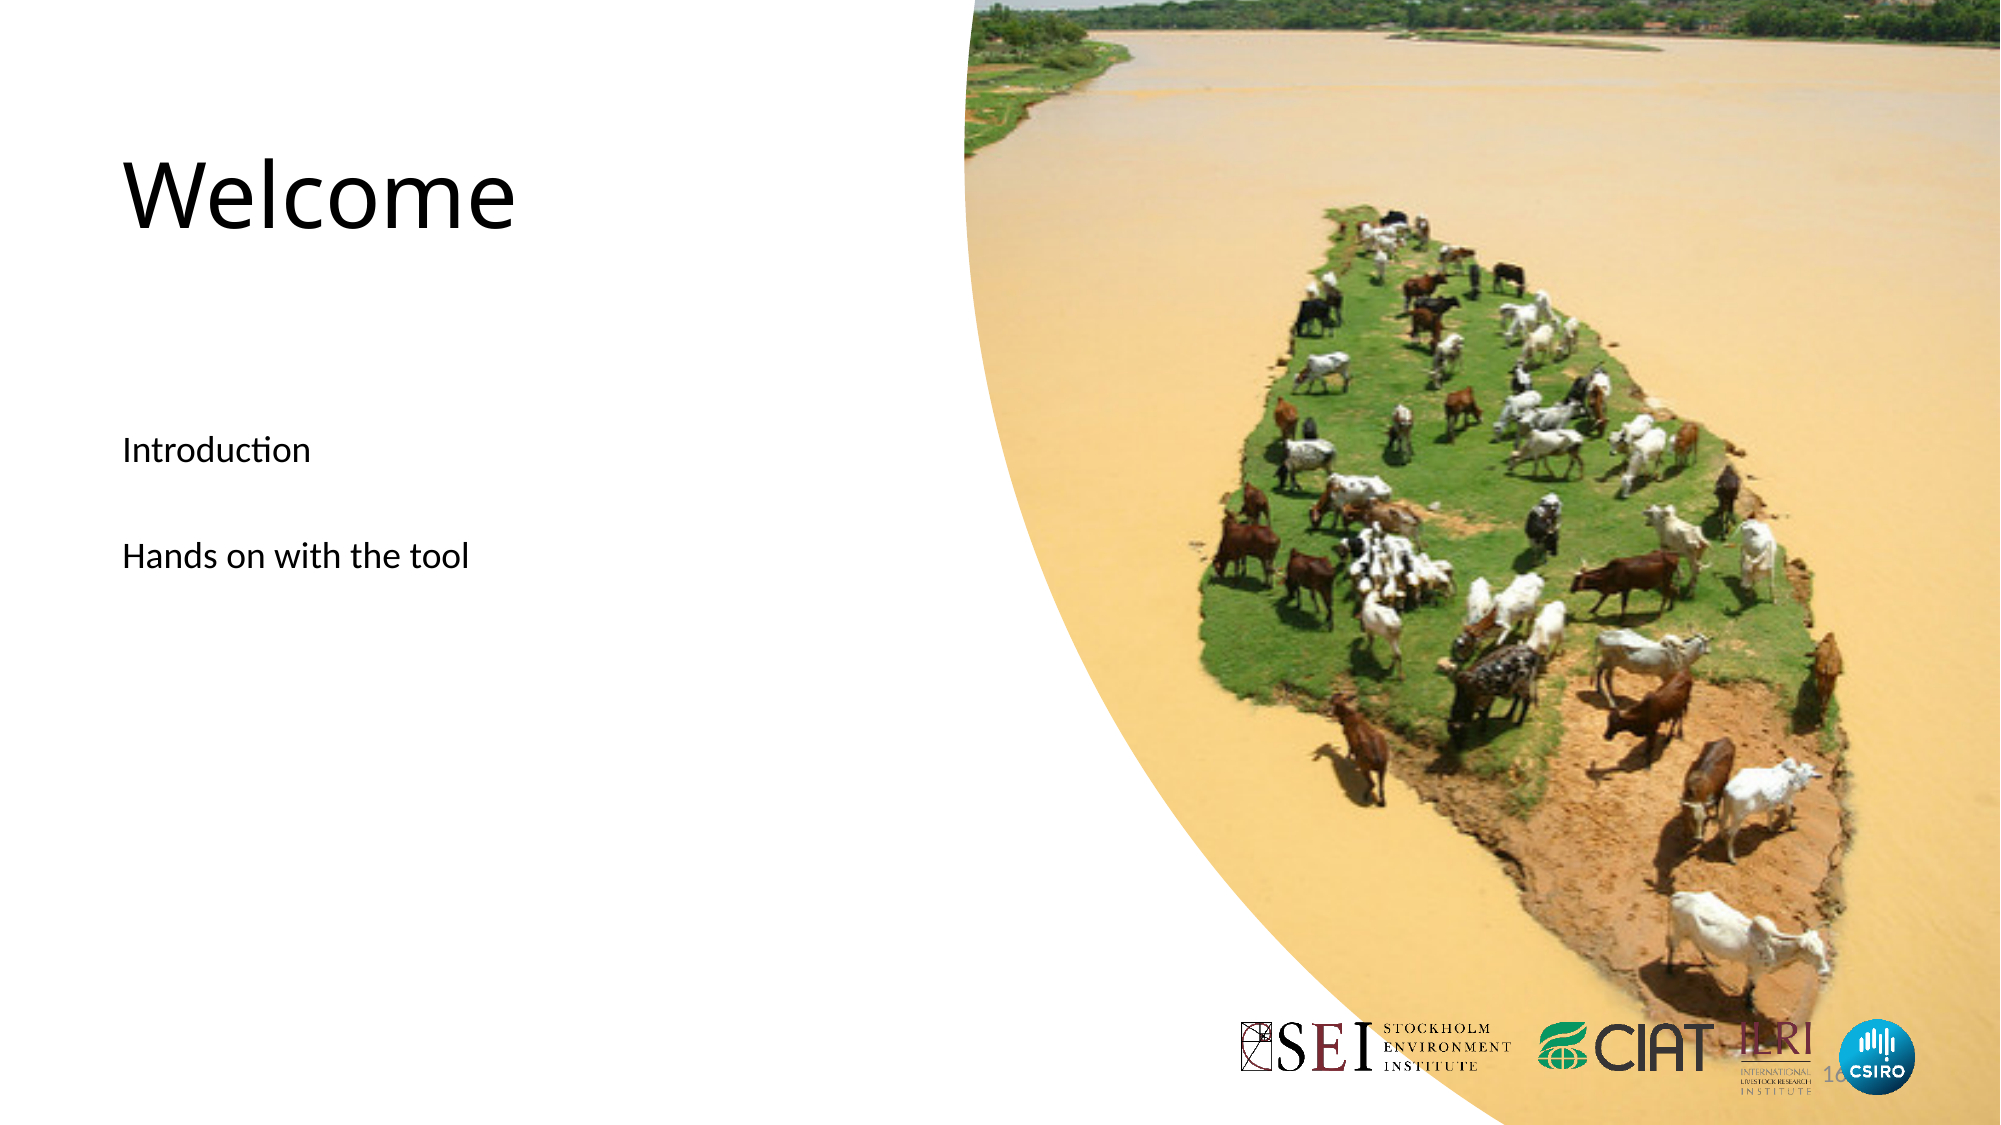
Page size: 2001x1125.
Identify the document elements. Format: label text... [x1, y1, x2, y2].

text_box Welcome [107, 59, 948, 338]
picture [964, 0, 2000, 1125]
text_box Introduction Hands on with the tool [107, 422, 948, 991]
